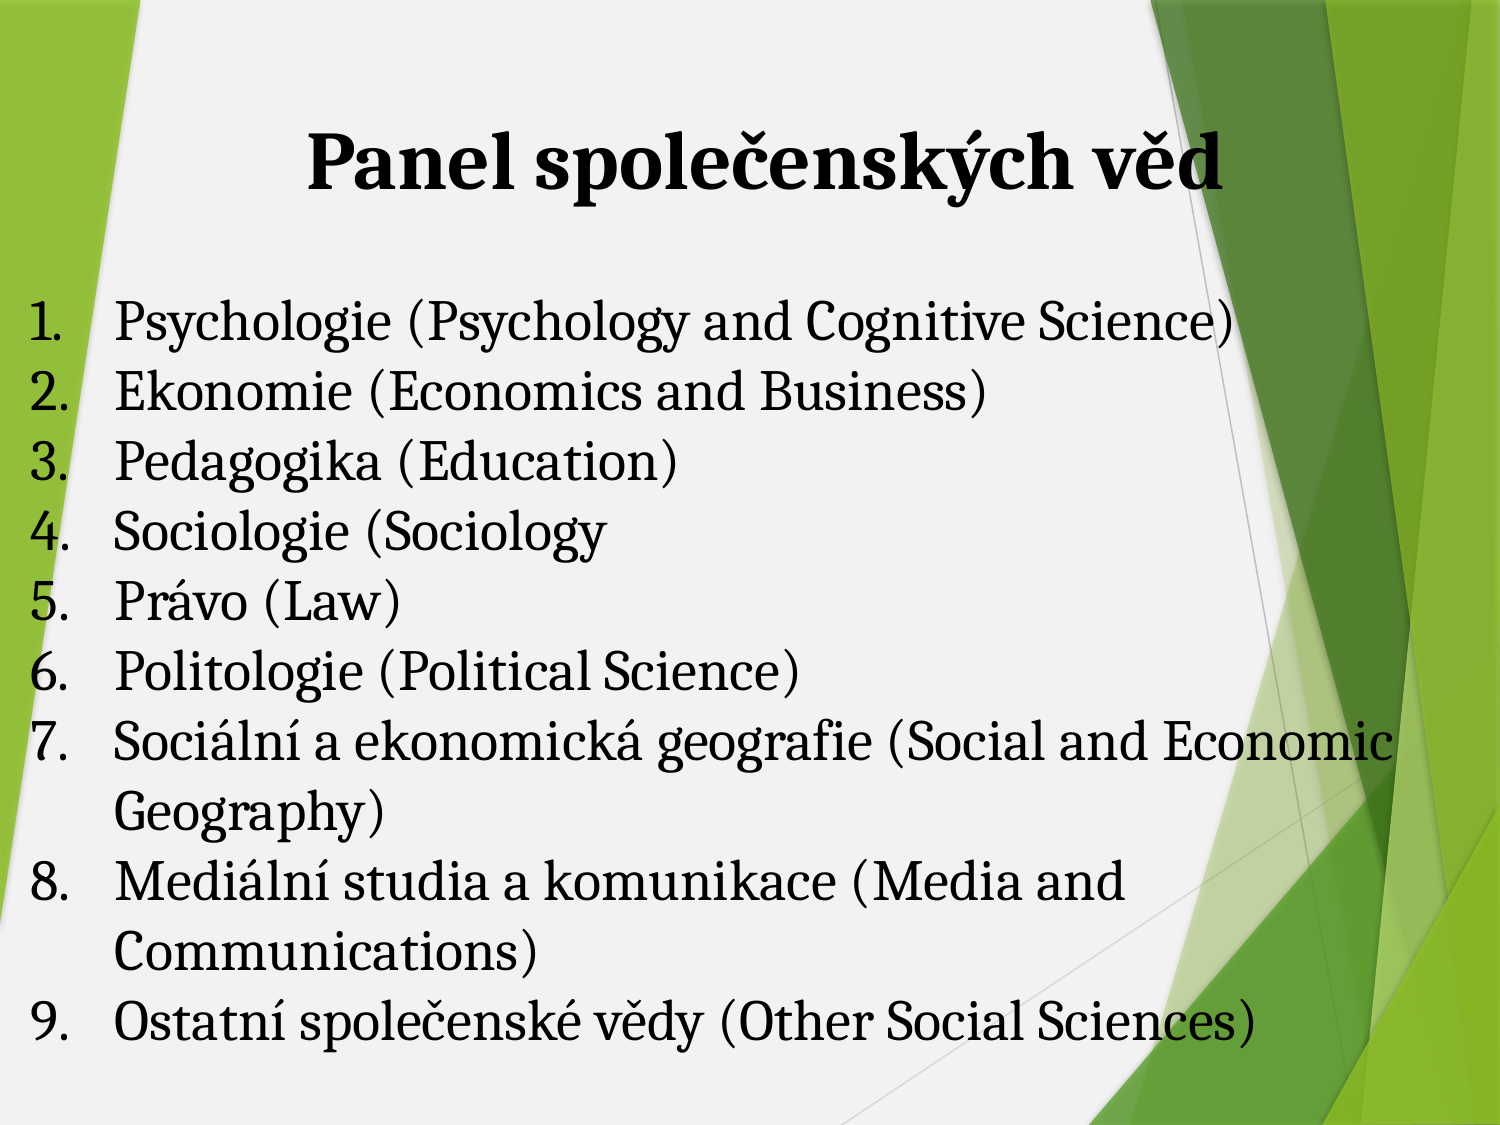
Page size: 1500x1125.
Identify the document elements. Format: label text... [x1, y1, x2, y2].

subtitle Psychologie (Psychology and Cognitive Science) Ekonomie (Economics and Business) Pedagogika (Education) Sociologie (Sociology Právo (Law) Politologie (Political Science) Sociální a ekonomická geografie (Social and Economic Geography) Mediální studia a komunikace (Media and Communications) Ostatní společenské vědy (Other Social Sciences) [15, 275, 1493, 1071]
title Panel společenských věd [152, 30, 1380, 214]
